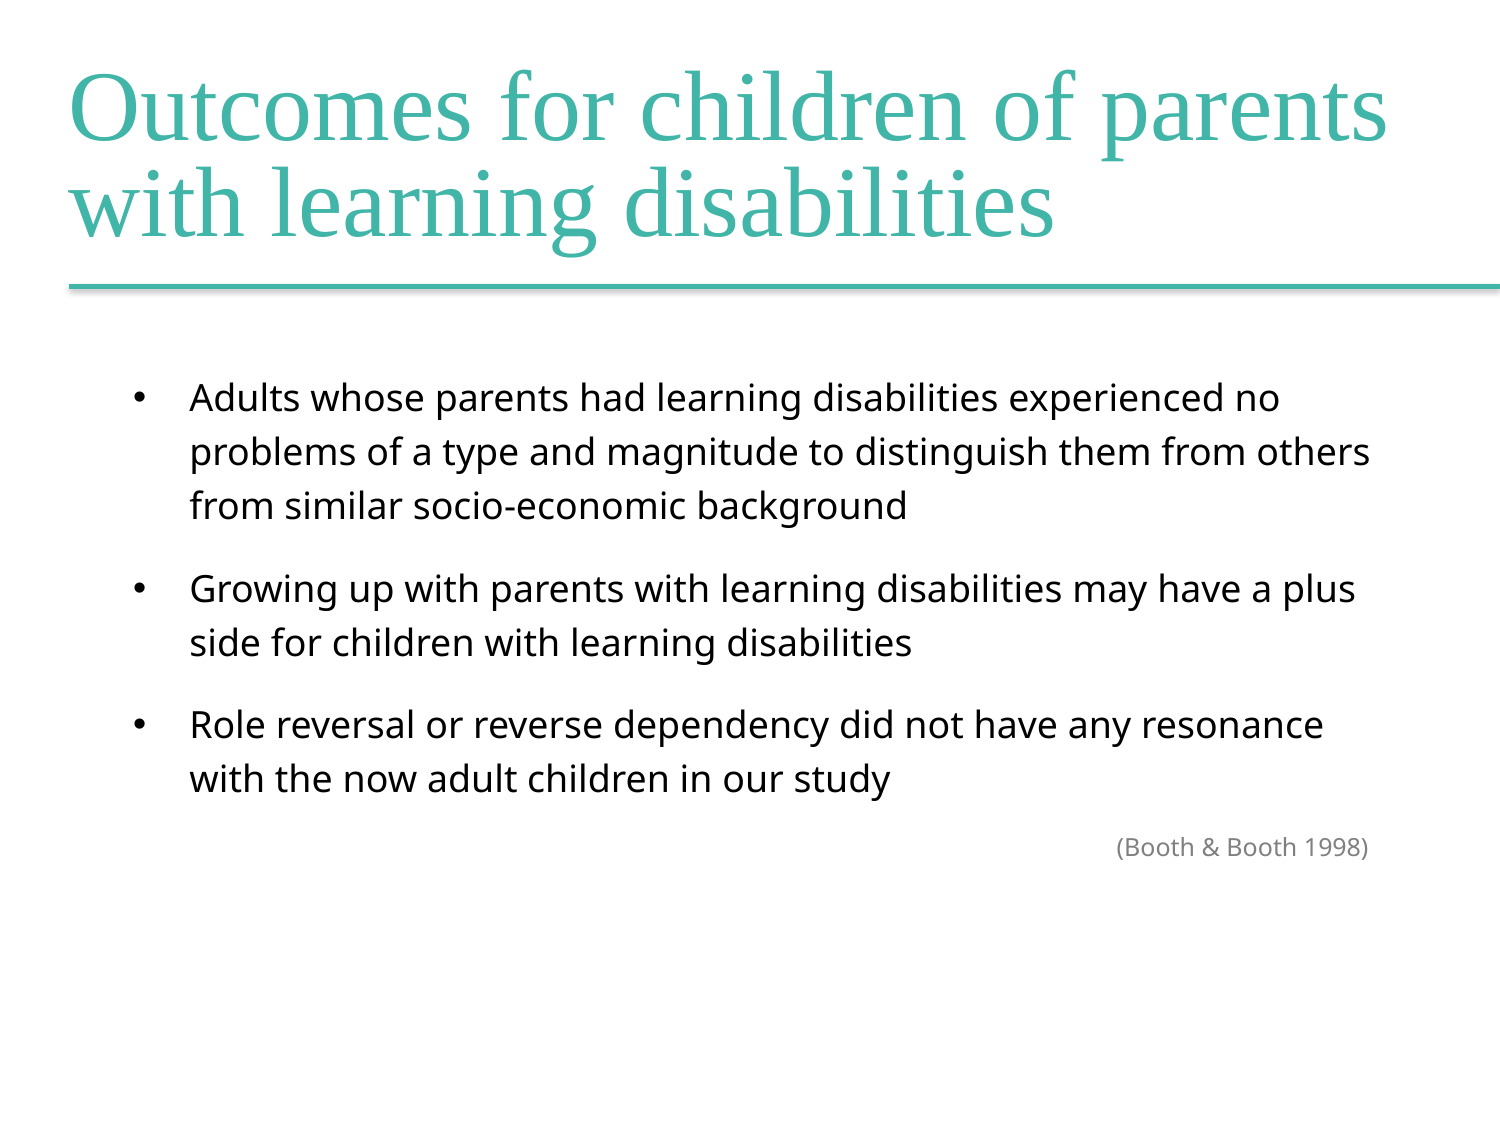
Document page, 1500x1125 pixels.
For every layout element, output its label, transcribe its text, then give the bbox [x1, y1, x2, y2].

list Adults whose parents had learning disabilities experienced no problems of a type and magnitude to distinguish them from others from similar socio-economic background Growing up with parents with learning disabilities may have a plus side for children with learning disabilities Role reversal or reverse dependency did not have any resonance with the now adult children in our study (Booth & Booth 1998) [118, 357, 1391, 974]
text_box Outcomes for children of parents with learning disabilities [53, 15, 1449, 304]
